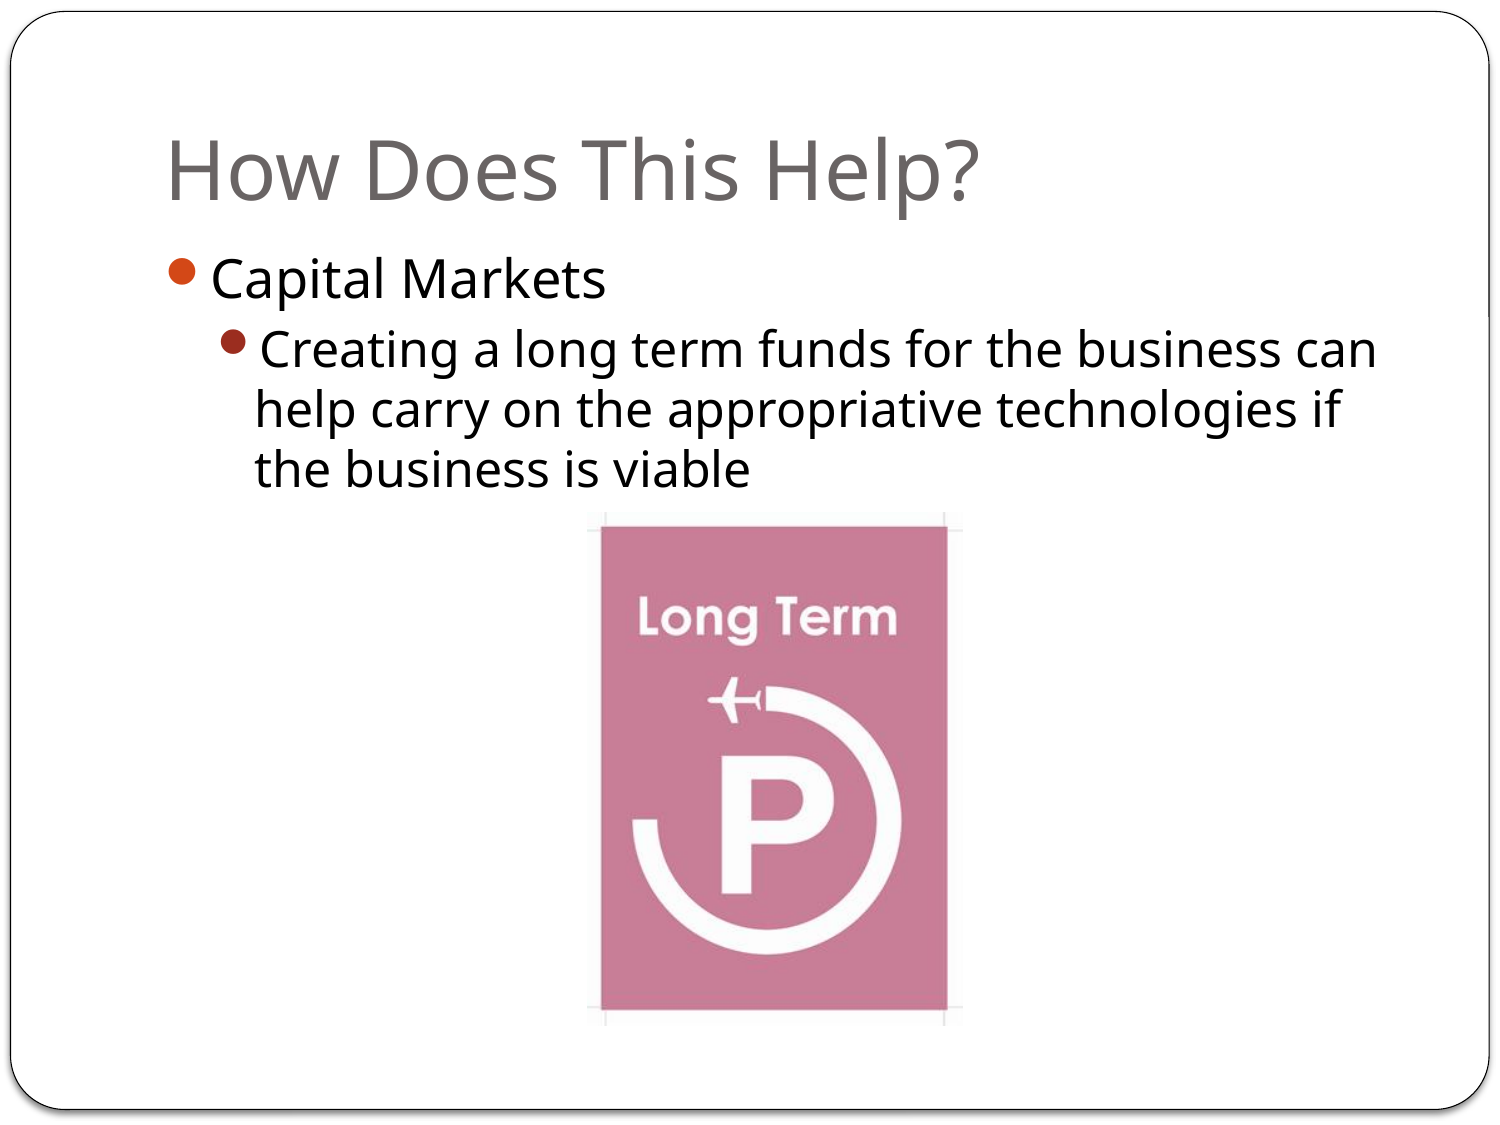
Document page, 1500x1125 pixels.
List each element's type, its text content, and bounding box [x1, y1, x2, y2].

list Capital Markets Creating a long term funds for the business can help carry on the appropriative technologies if the business is viable [150, 237, 1425, 988]
picture [587, 512, 963, 1026]
title How Does This Help? [150, 45, 1425, 233]
